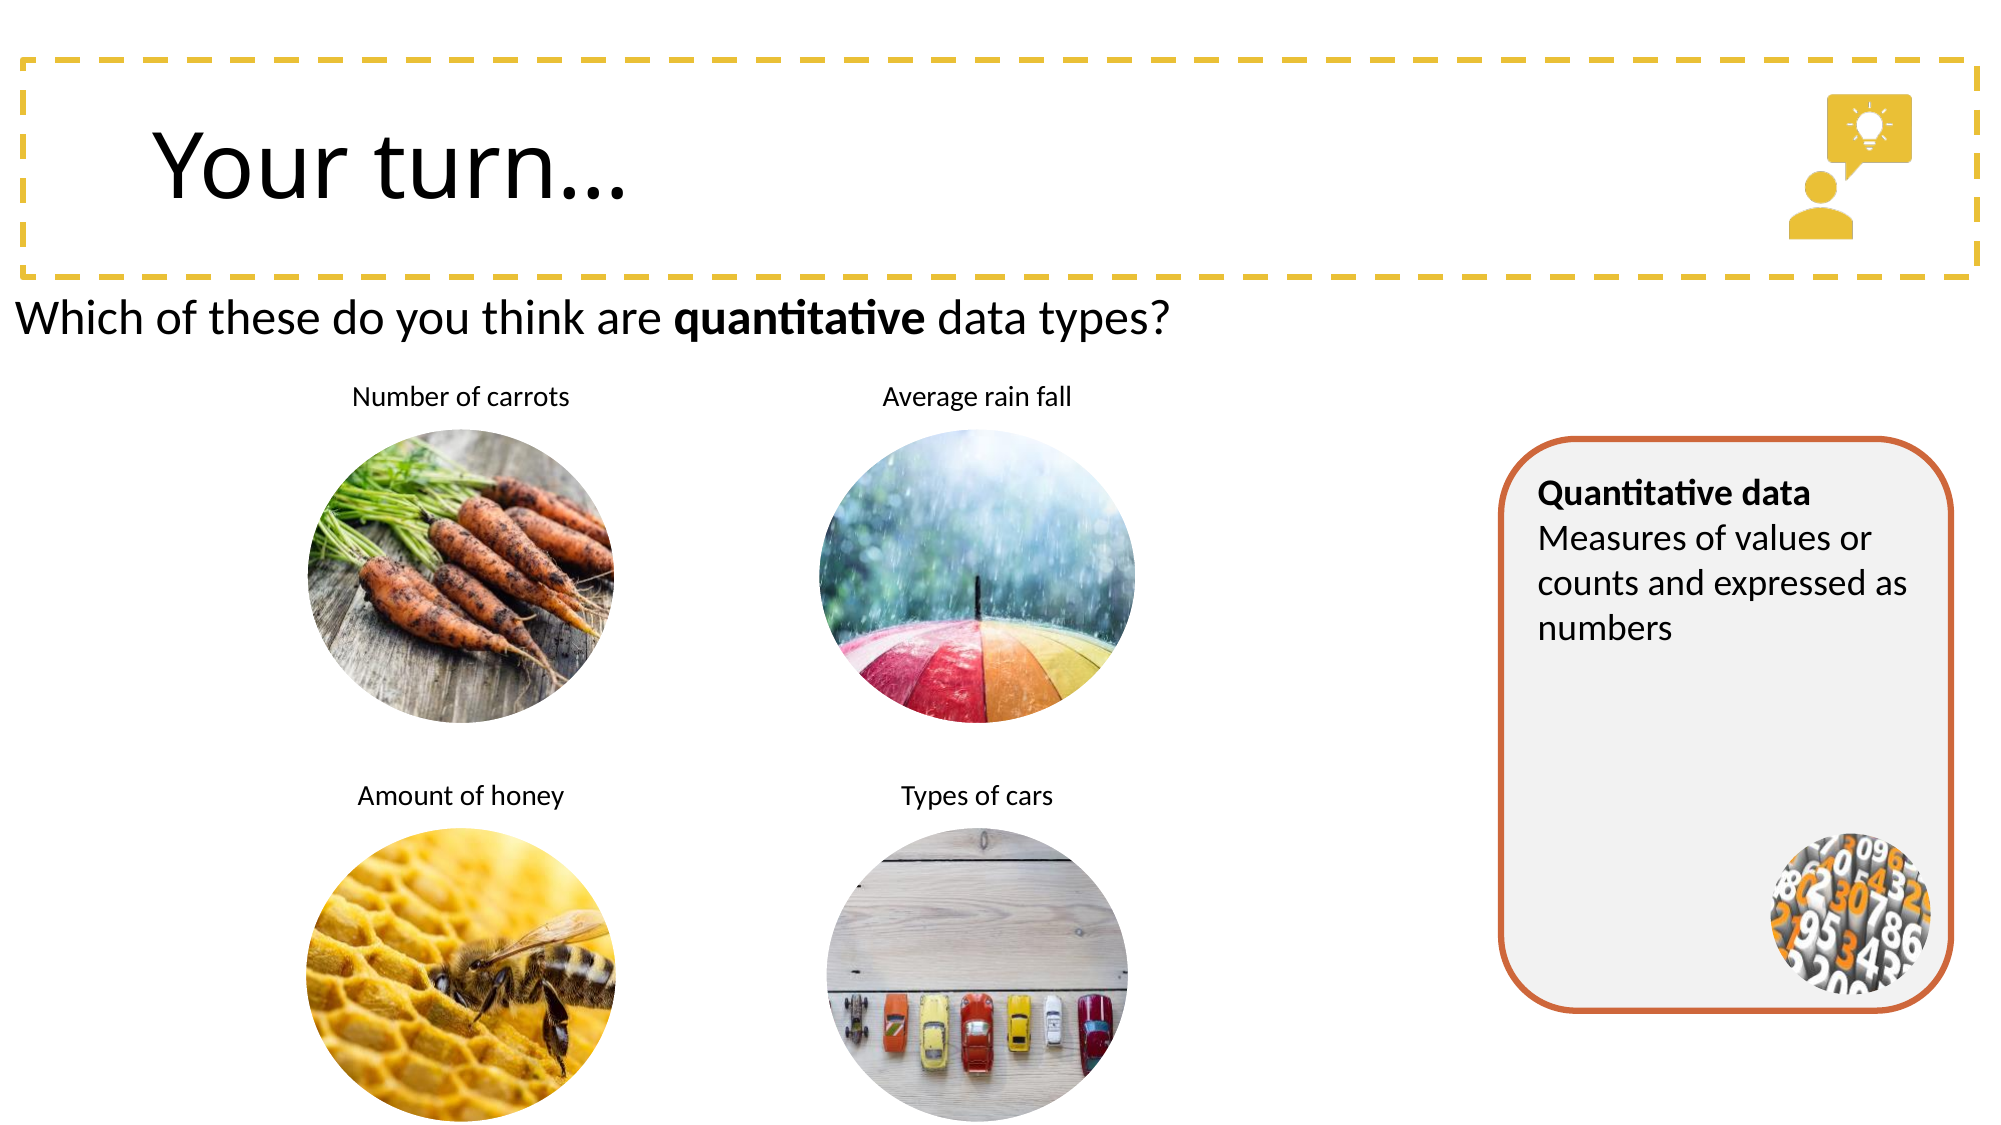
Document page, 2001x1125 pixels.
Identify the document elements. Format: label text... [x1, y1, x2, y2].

title Your turn… [137, 59, 1863, 278]
text_box Which of these do you think are quantitative data types? [0, 277, 1434, 352]
picture [1770, 833, 1952, 998]
text_box Quantitative data Measures of values or counts and expressed as numbers [1500, 437, 1953, 1012]
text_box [272, 371, 1286, 1124]
picture [1863, 78, 1938, 254]
